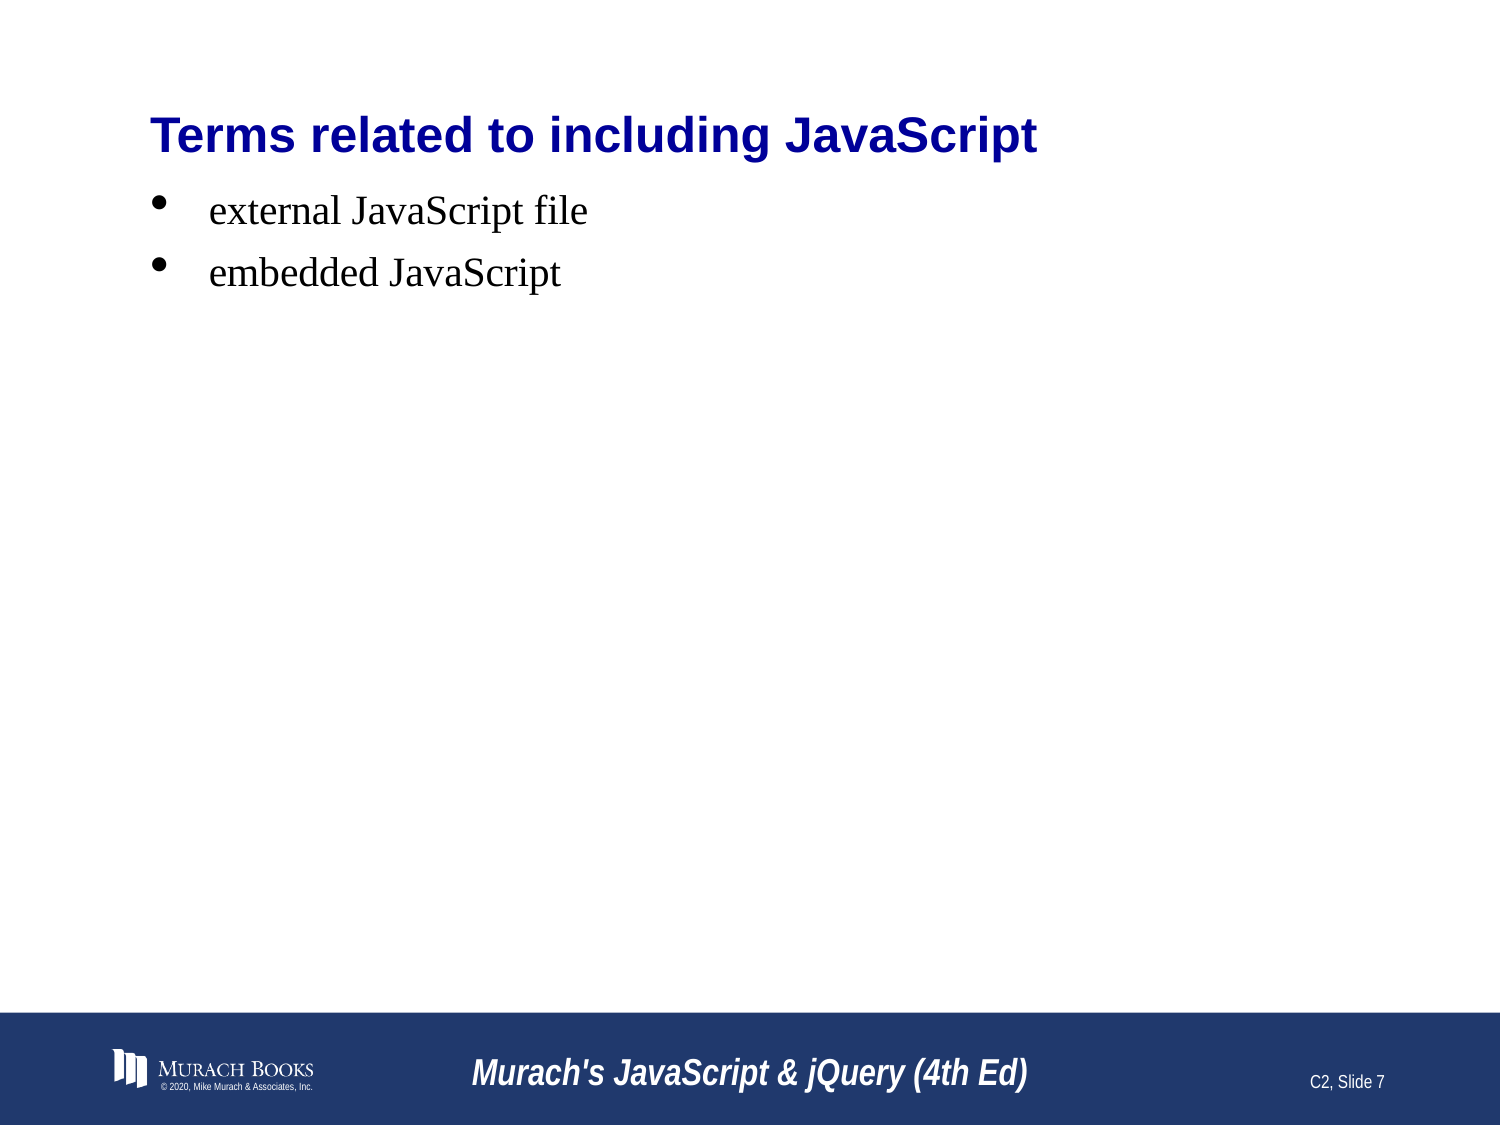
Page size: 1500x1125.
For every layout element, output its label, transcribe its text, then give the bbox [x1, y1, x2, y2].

slide_number Murach's JavaScript & jQuery (4th Ed) [463, 1025, 1050, 1100]
title Terms related to including JavaScript [150, 102, 1350, 164]
slide_number C2, Slide 7 [1087, 1025, 1400, 1100]
footer © 2020, Mike Murach & Associates, Inc. [12, 1025, 463, 1100]
list external JavaScript file embedded JavaScript [137, 174, 1350, 975]
